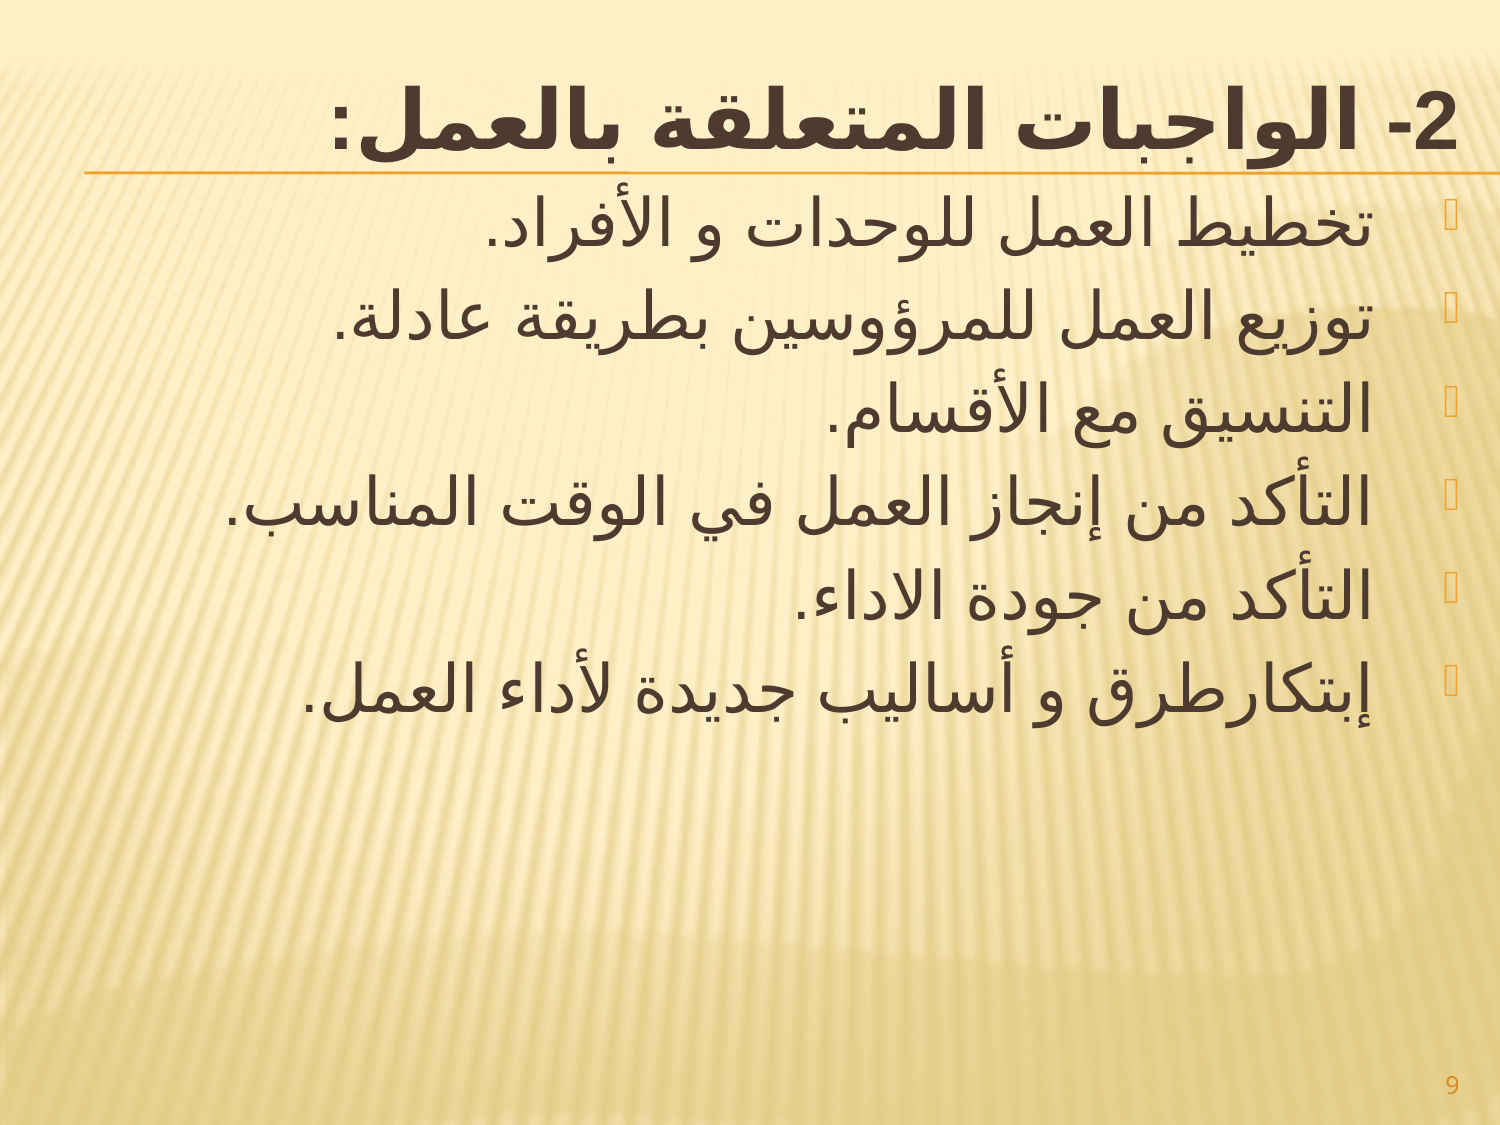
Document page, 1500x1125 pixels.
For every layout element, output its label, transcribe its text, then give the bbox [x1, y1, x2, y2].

slide_number 9 [1350, 1061, 1475, 1103]
list 2- الواجبات المتعلقة بالعمل: تخطيط العمل للوحدات و الأفراد. توزيع العمل للمرؤوسين بطريقة عادلة. التنسيق مع الأقسام. التأكد من إنجاز العمل في الوقت المناسب. التأكد من جودة الاداء. إبتكارطرق و أساليب جديدة لأداء العمل. [50, 58, 1475, 998]
